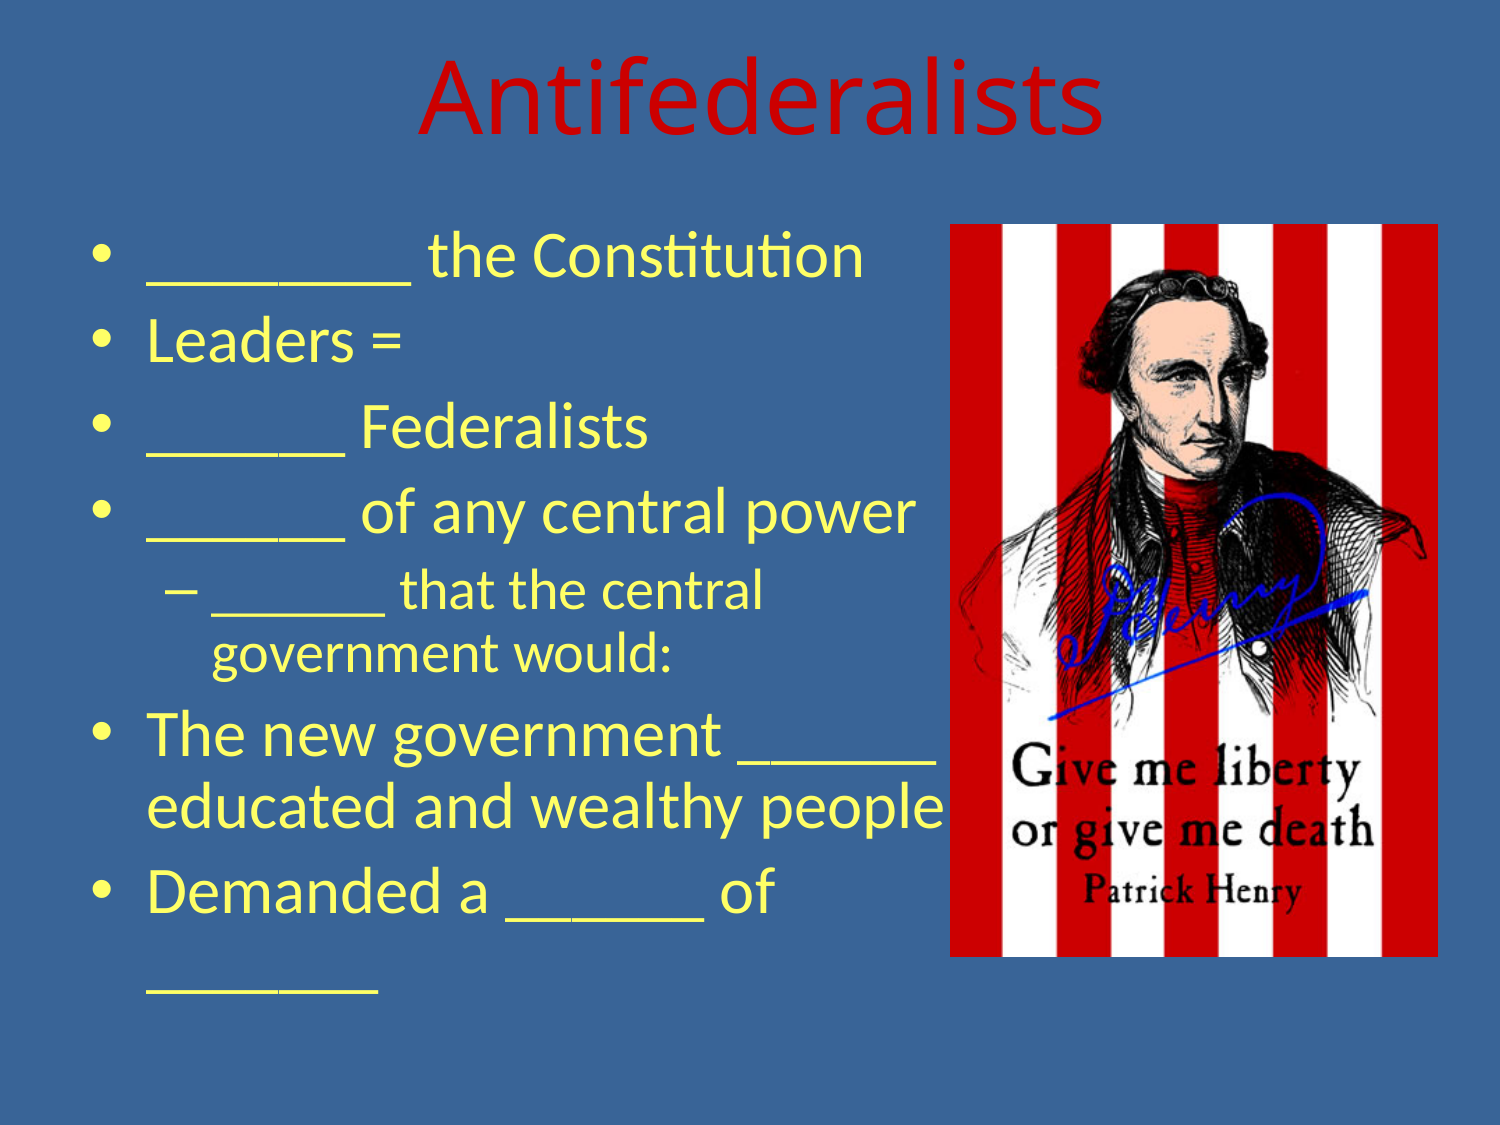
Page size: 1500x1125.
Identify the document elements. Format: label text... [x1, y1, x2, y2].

picture [949, 224, 1438, 957]
list ________ the Constitution Leaders = ______ Federalists ______ of any central power ______ that the central government would: The new government ______ educated and wealthy people Demanded a ______ of _______ [74, 212, 1038, 1038]
title Antifederalists [87, 0, 1438, 188]
